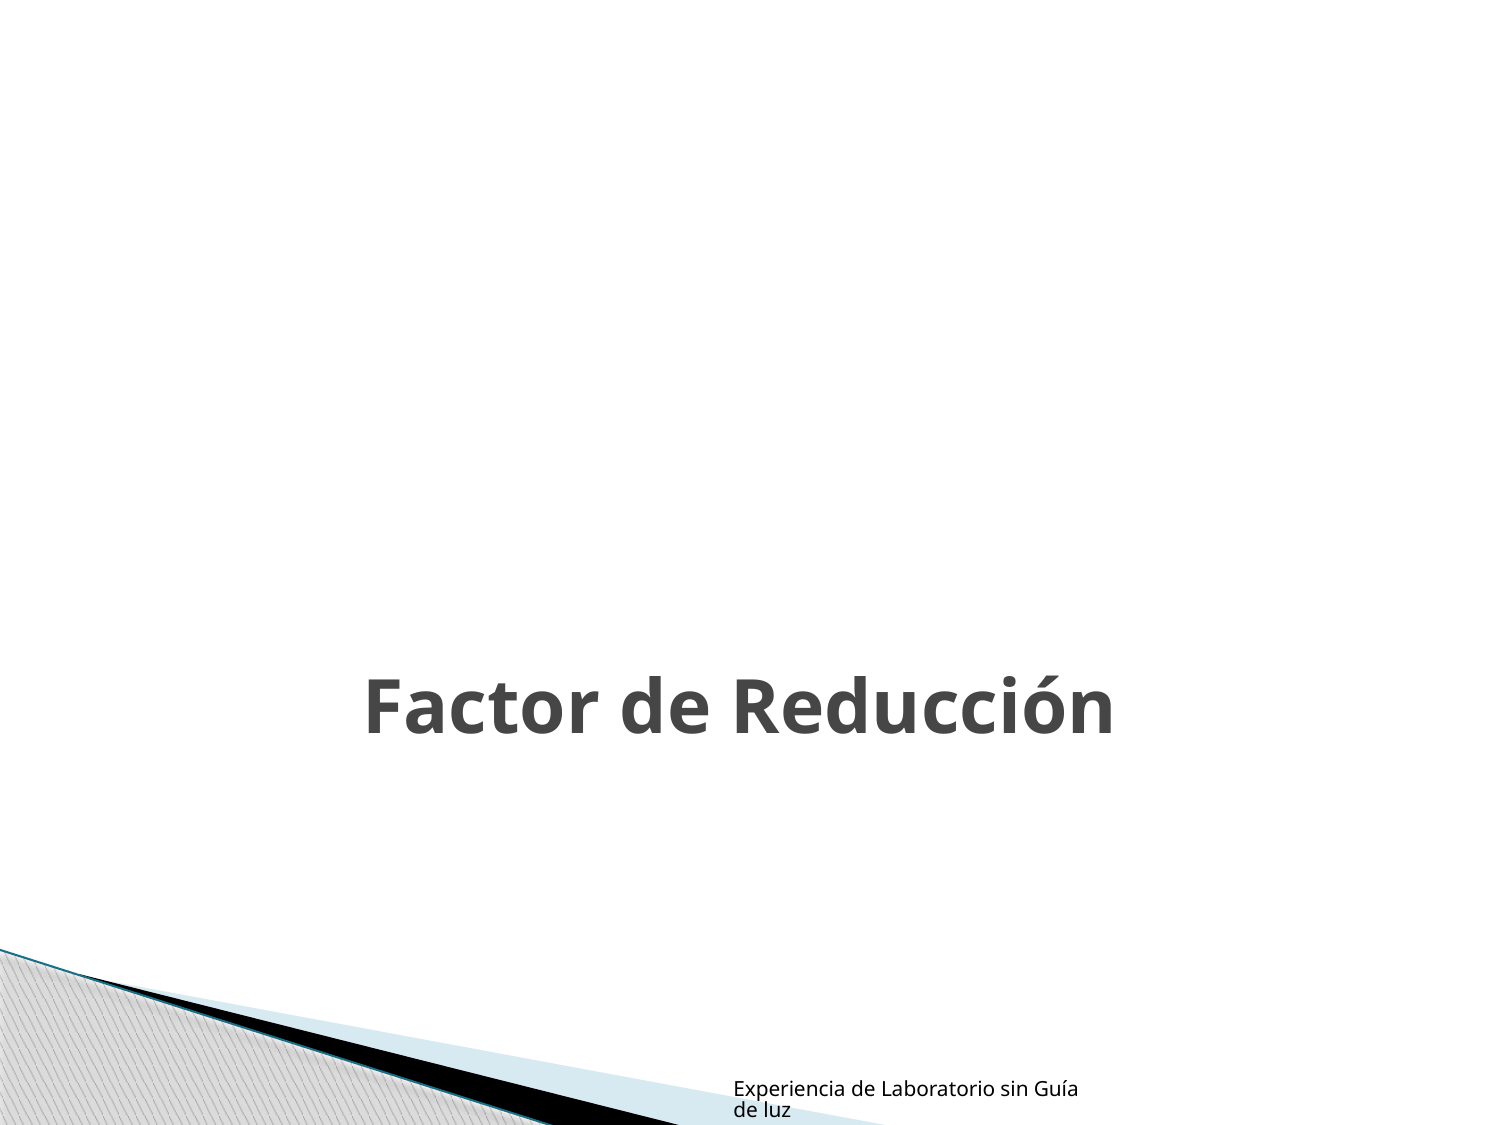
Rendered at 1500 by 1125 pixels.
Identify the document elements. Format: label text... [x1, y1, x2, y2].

footer Experiencia de Laboratorio sin Guía de luz [718, 1051, 1105, 1112]
title Factor de Reducción [64, 609, 1415, 798]
